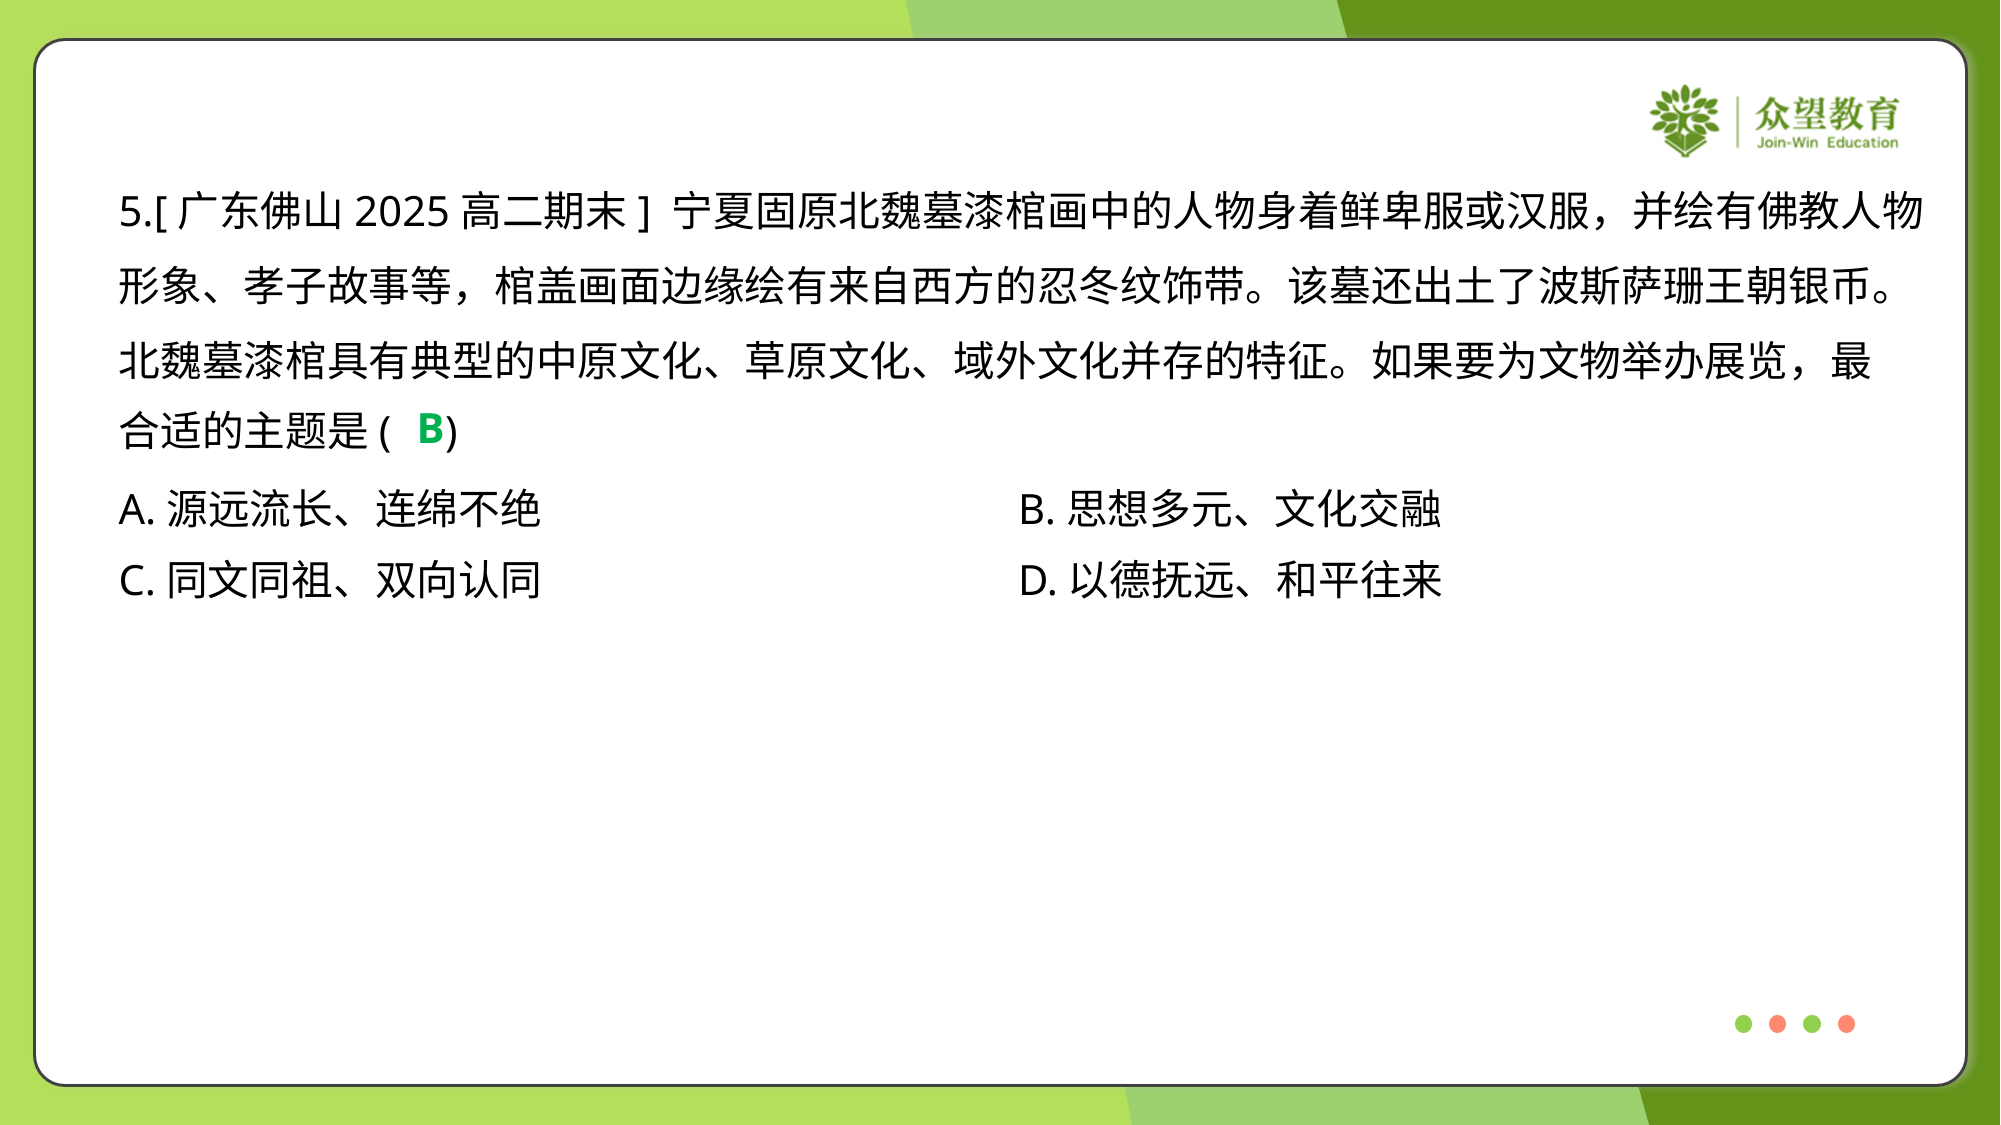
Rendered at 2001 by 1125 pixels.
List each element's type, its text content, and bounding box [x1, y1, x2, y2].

text_box B [401, 381, 460, 446]
text_box A.源远流长、连绵不绝 B.思想多元、文化交融 C.同文同祖、双向认同 D.以德抚远、和平往来 [118, 457, 1883, 597]
text_box 5.[广东佛山2025高二期末] 宁夏固原北魏墓漆棺画中的人物身着鲜卑服或汉服，并绘有佛教人物 形象、孝子故事等，棺盖画面边缘绘有来自西方的忍冬纹饰带。该墓还出土了波斯萨珊王朝银币。 北魏墓漆棺具有典型的中原文化、草原文化、域外文化并存的特征。如果要为文物举办展览，最 合适的主题是( ) [118, 159, 1883, 448]
picture [0, 0, 2000, 1125]
